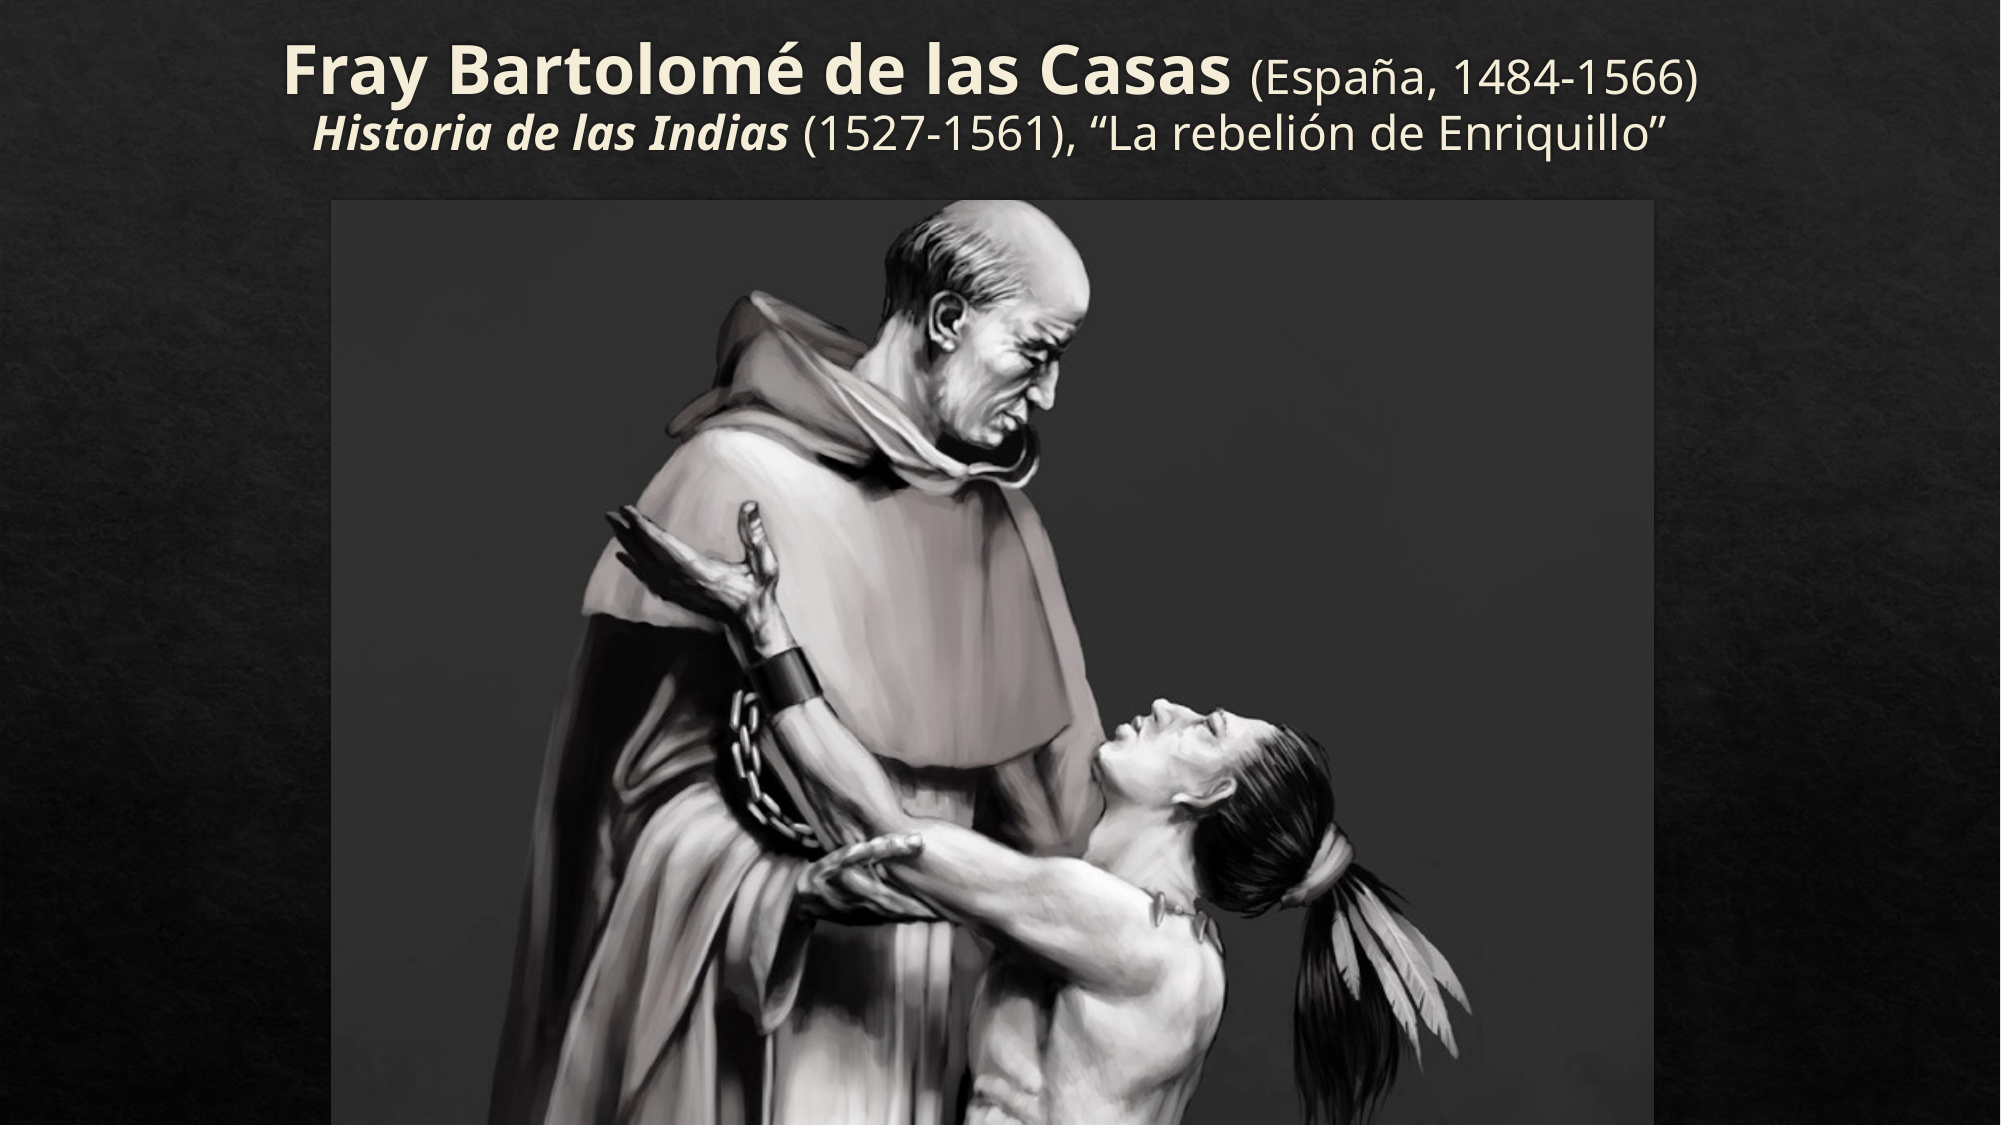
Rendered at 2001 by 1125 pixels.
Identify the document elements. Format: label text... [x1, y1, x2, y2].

title Fray Bartolomé de las Casas (España, 1484-1566) Historia de las Indias (1527-1561), “La rebelión de Enriquillo” [262, 14, 1719, 169]
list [331, 200, 1655, 1125]
